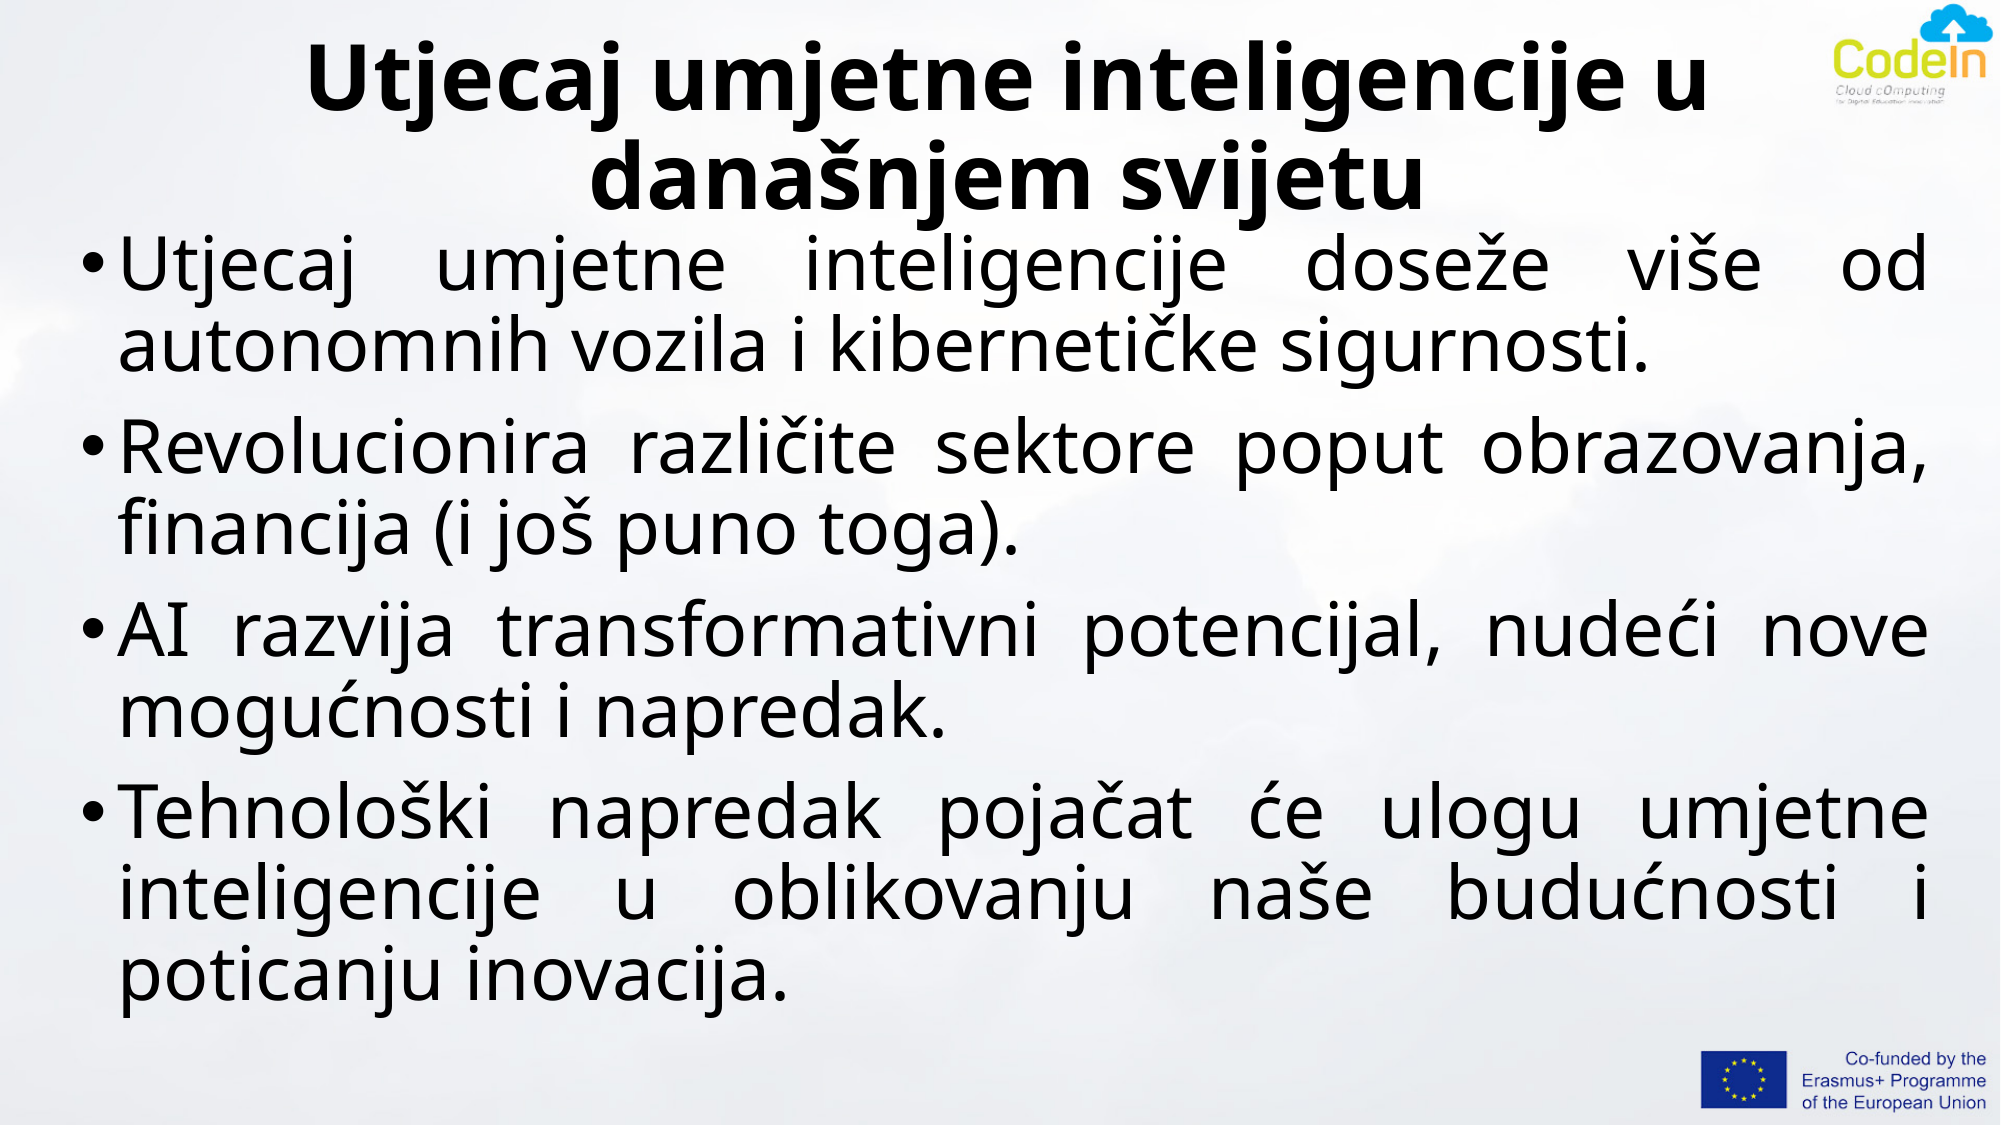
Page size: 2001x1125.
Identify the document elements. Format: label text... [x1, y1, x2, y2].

title Utjecaj umjetne inteligencije u današnjem svijetu [145, 21, 1871, 218]
picture [0, 0, 2001, 1125]
list Utjecaj umjetne inteligencije doseže više od autonomnih vozila i kibernetičke sigurnosti. Revolucionira različite sektore poput obrazovanja, financija (i još puno toga). AI razvija transformativni potencijal, nudeći nove mogućnosti i napredak. Tehnološki napredak pojačat će ulogu umjetne inteligencije u oblikovanju naše budućnosti i poticanju inovacija. [65, 218, 1947, 1095]
